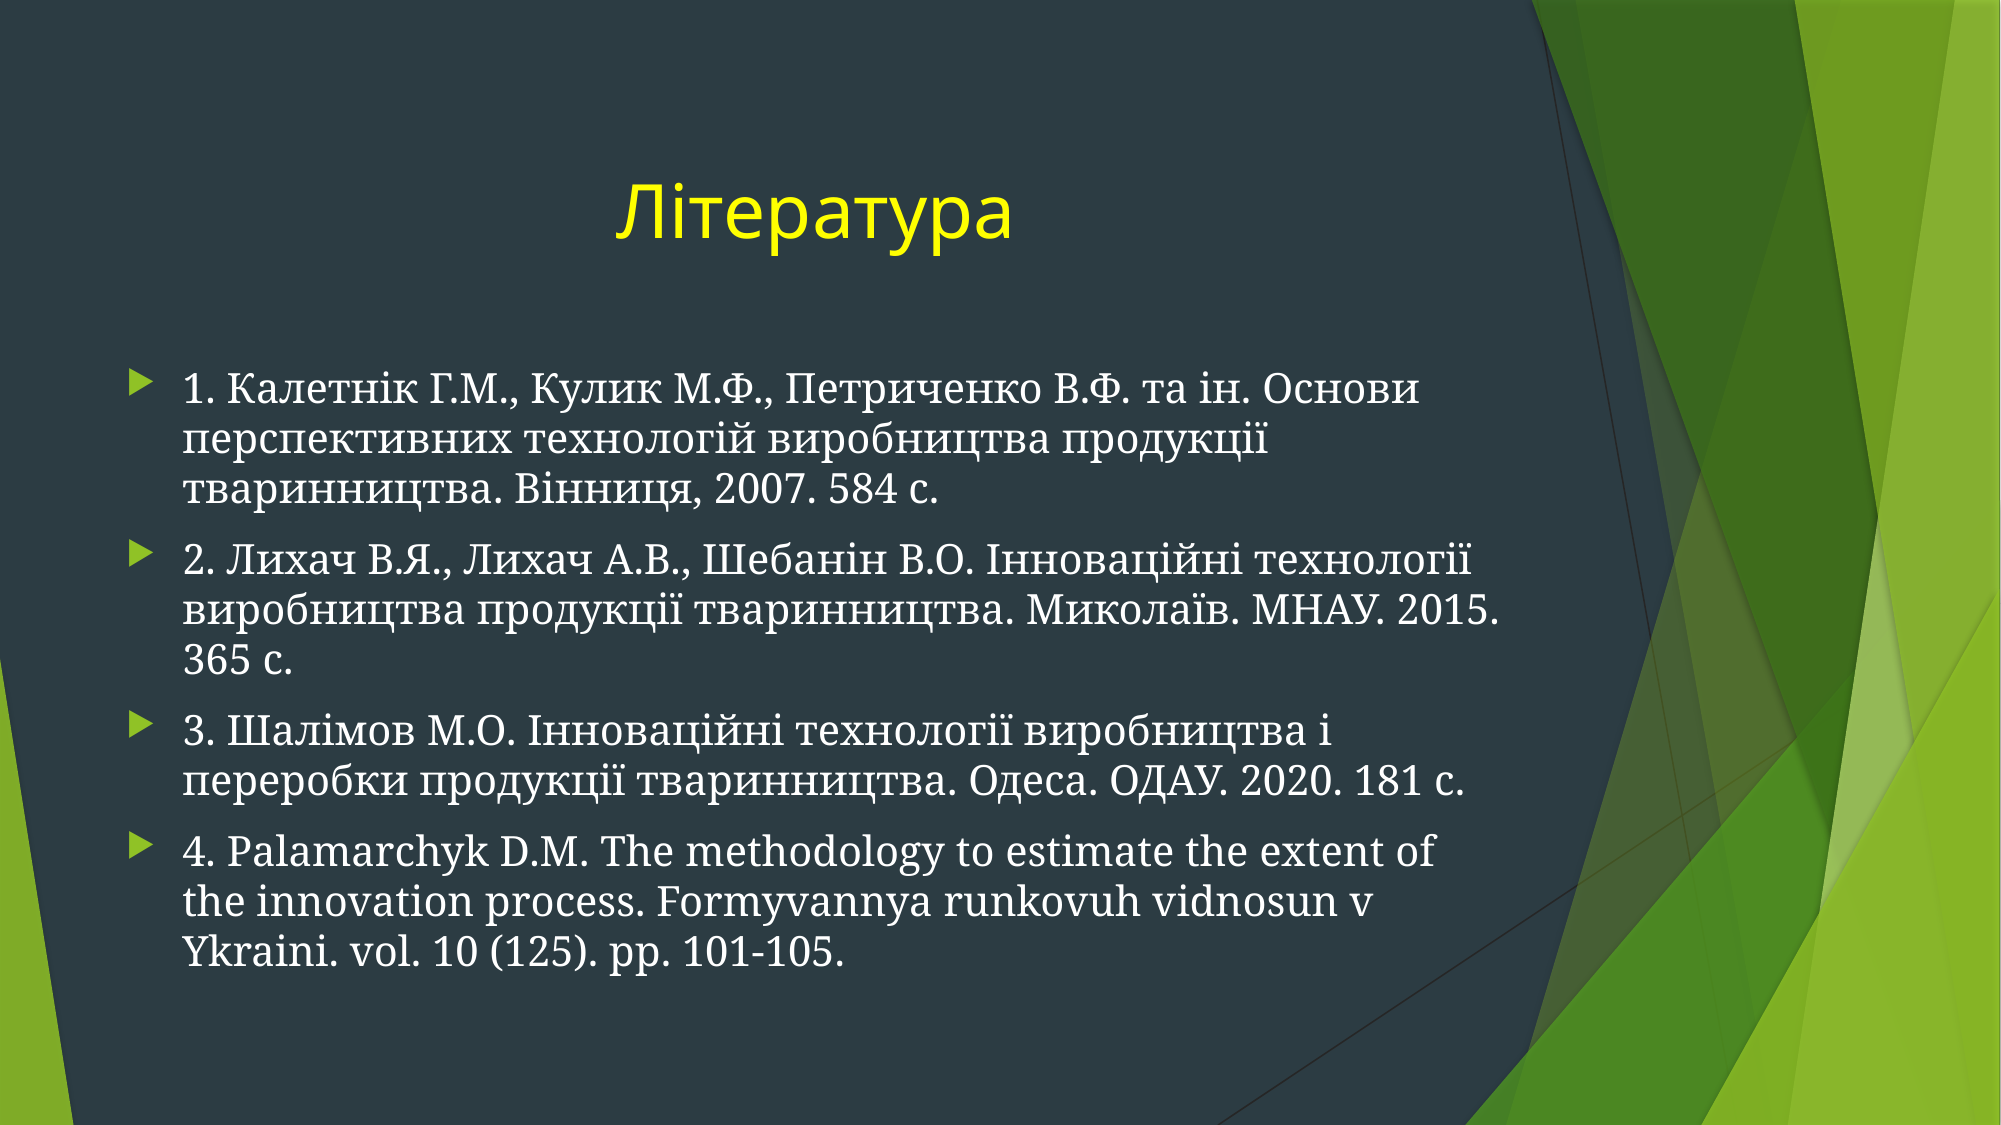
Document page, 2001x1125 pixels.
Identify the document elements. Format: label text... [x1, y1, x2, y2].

title Література [111, 99, 1522, 317]
list 1. Калетнік Г.М., Кулик М.Ф., Петриченко В.Ф. та ін. Основи перспективних технологій виробництва продукції тваринництва. Вінниця, 2007. 584 с. 2. Лихач В.Я., Лихач А.В., Шебанін В.О. Інноваційні технології виробництва продукції тваринництва. Миколаїв. МНАУ. 2015. 365 с. 3. Шалімов М.О. Інноваційні технології виробництва і переробки продукції тваринництва. Одеса. ОДАУ. 2020. 181 с. 4. Palamarchyk D.M. The methodology to estimate the extent of the innovation process. Formyvannya runkovuh vidnosun v Ykraini. vol. 10 (125). pp. 101-105. [111, 354, 1522, 992]
